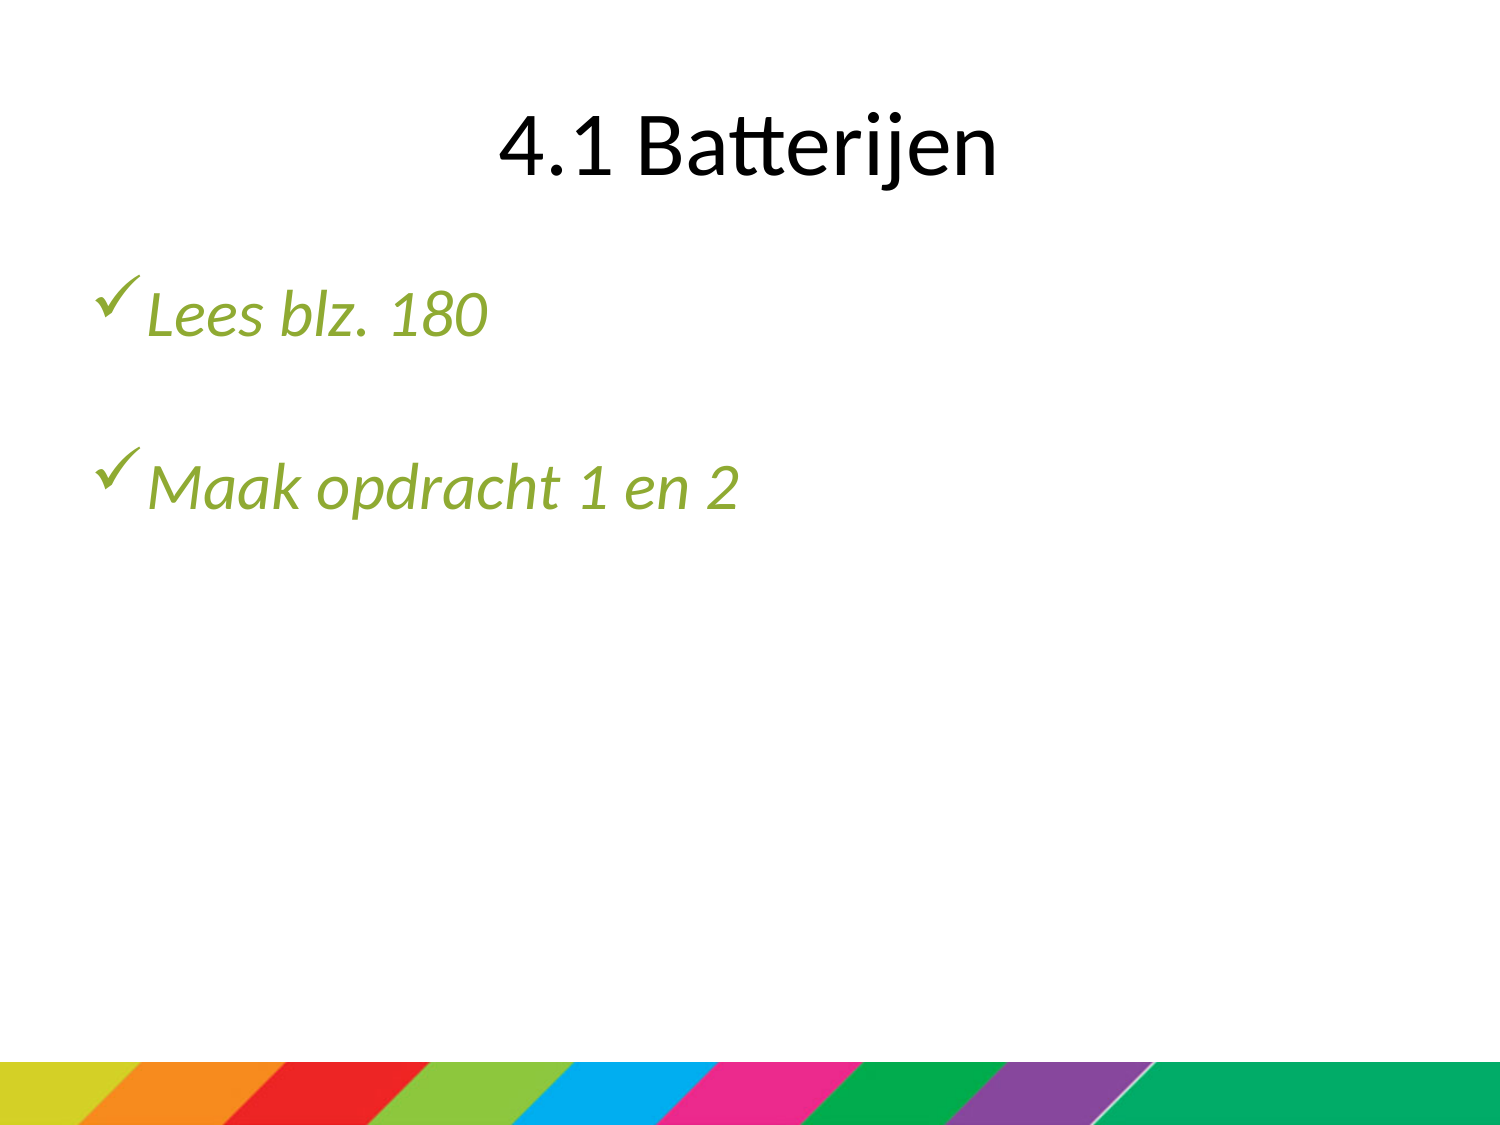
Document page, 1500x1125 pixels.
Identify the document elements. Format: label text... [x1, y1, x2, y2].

title 4.1 Batterijen [75, 45, 1425, 233]
picture [0, 1062, 574, 1125]
list Lees blz. 180 Maak opdracht 1 en 2 [75, 262, 1425, 1005]
picture [656, 1062, 1500, 1125]
